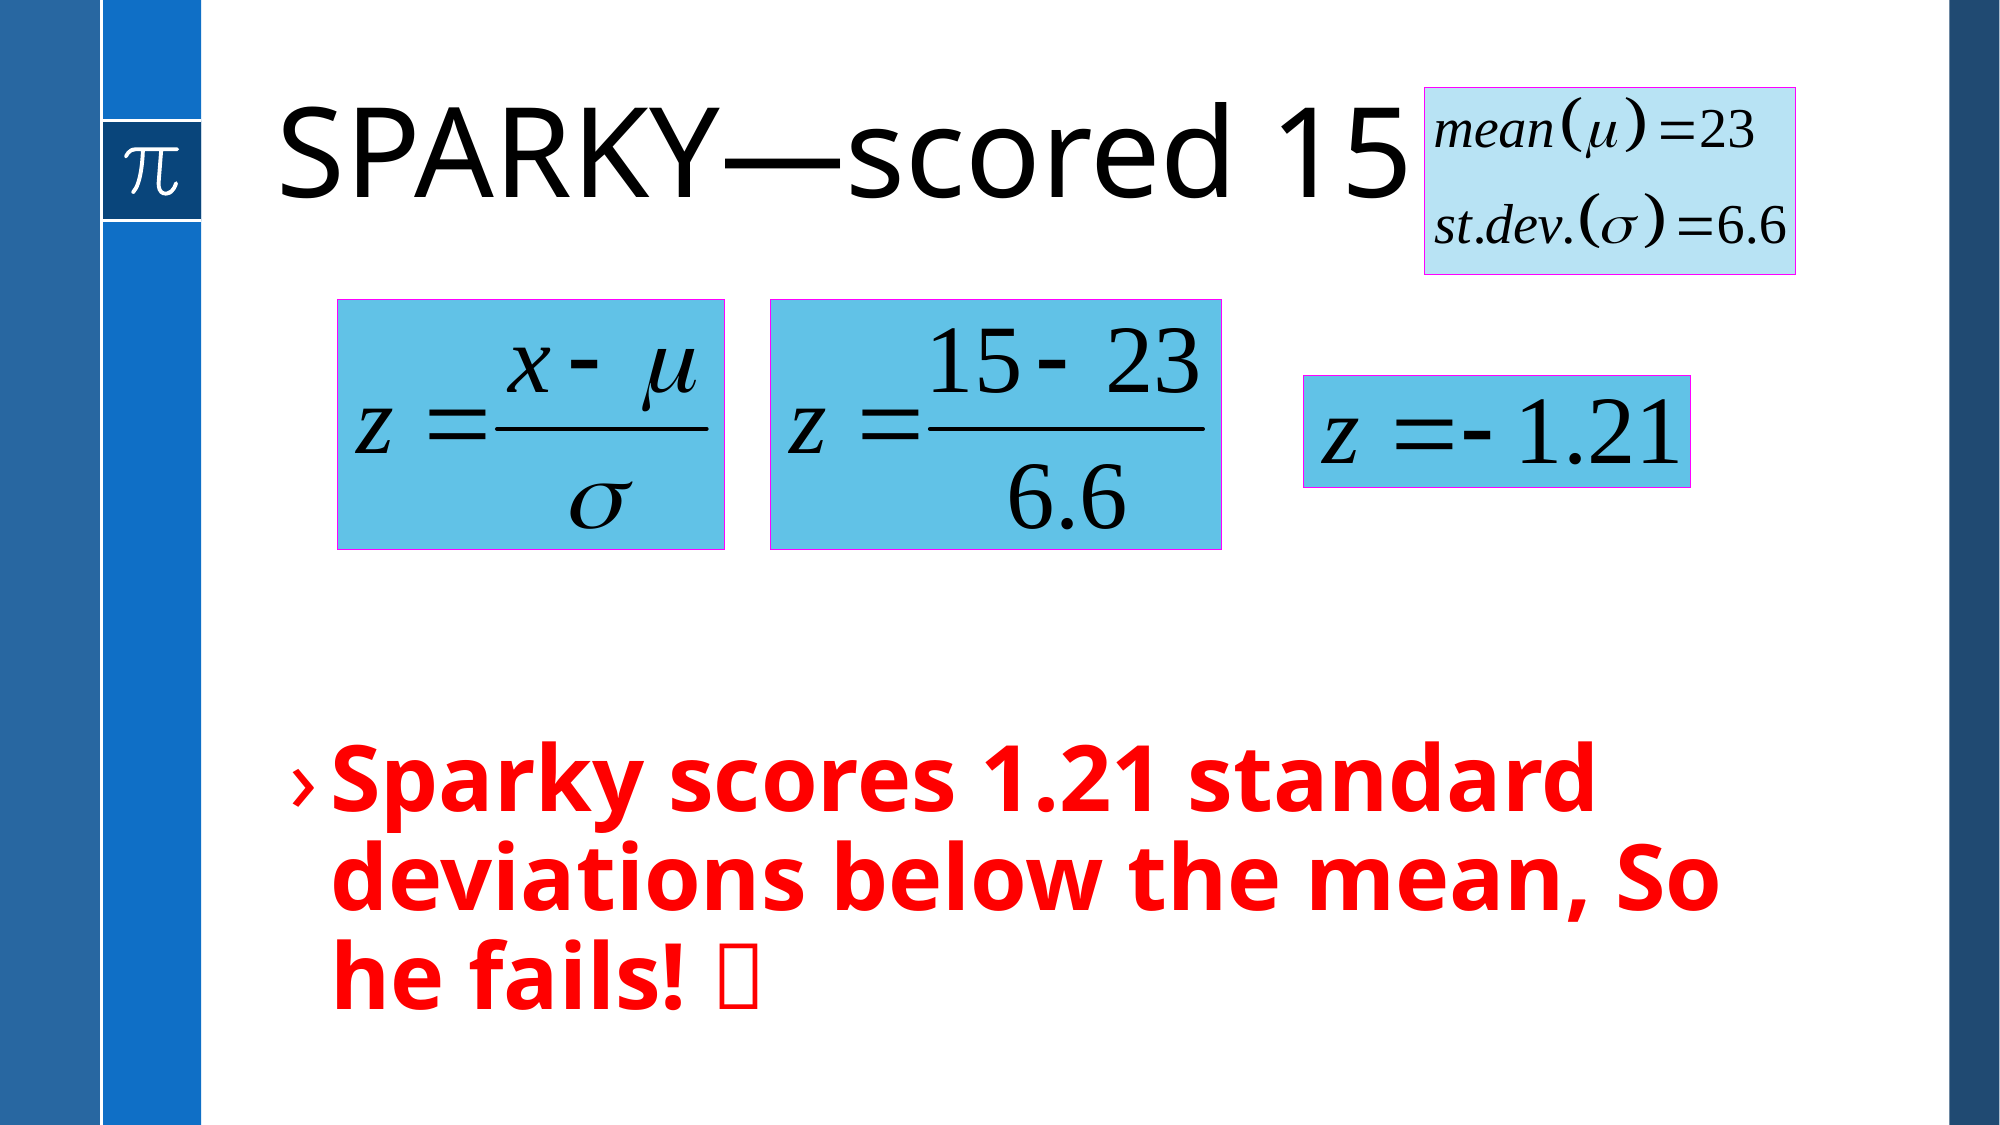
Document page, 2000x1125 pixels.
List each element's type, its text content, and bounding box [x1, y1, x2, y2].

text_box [770, 299, 1222, 550]
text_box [337, 299, 725, 550]
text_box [1303, 374, 1691, 488]
title SPARKY—scored 15 [261, 29, 1867, 233]
list Sparky scores 1.21 standard deviations below the mean, So he fails!  [274, 725, 1875, 1013]
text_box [1424, 87, 1796, 275]
